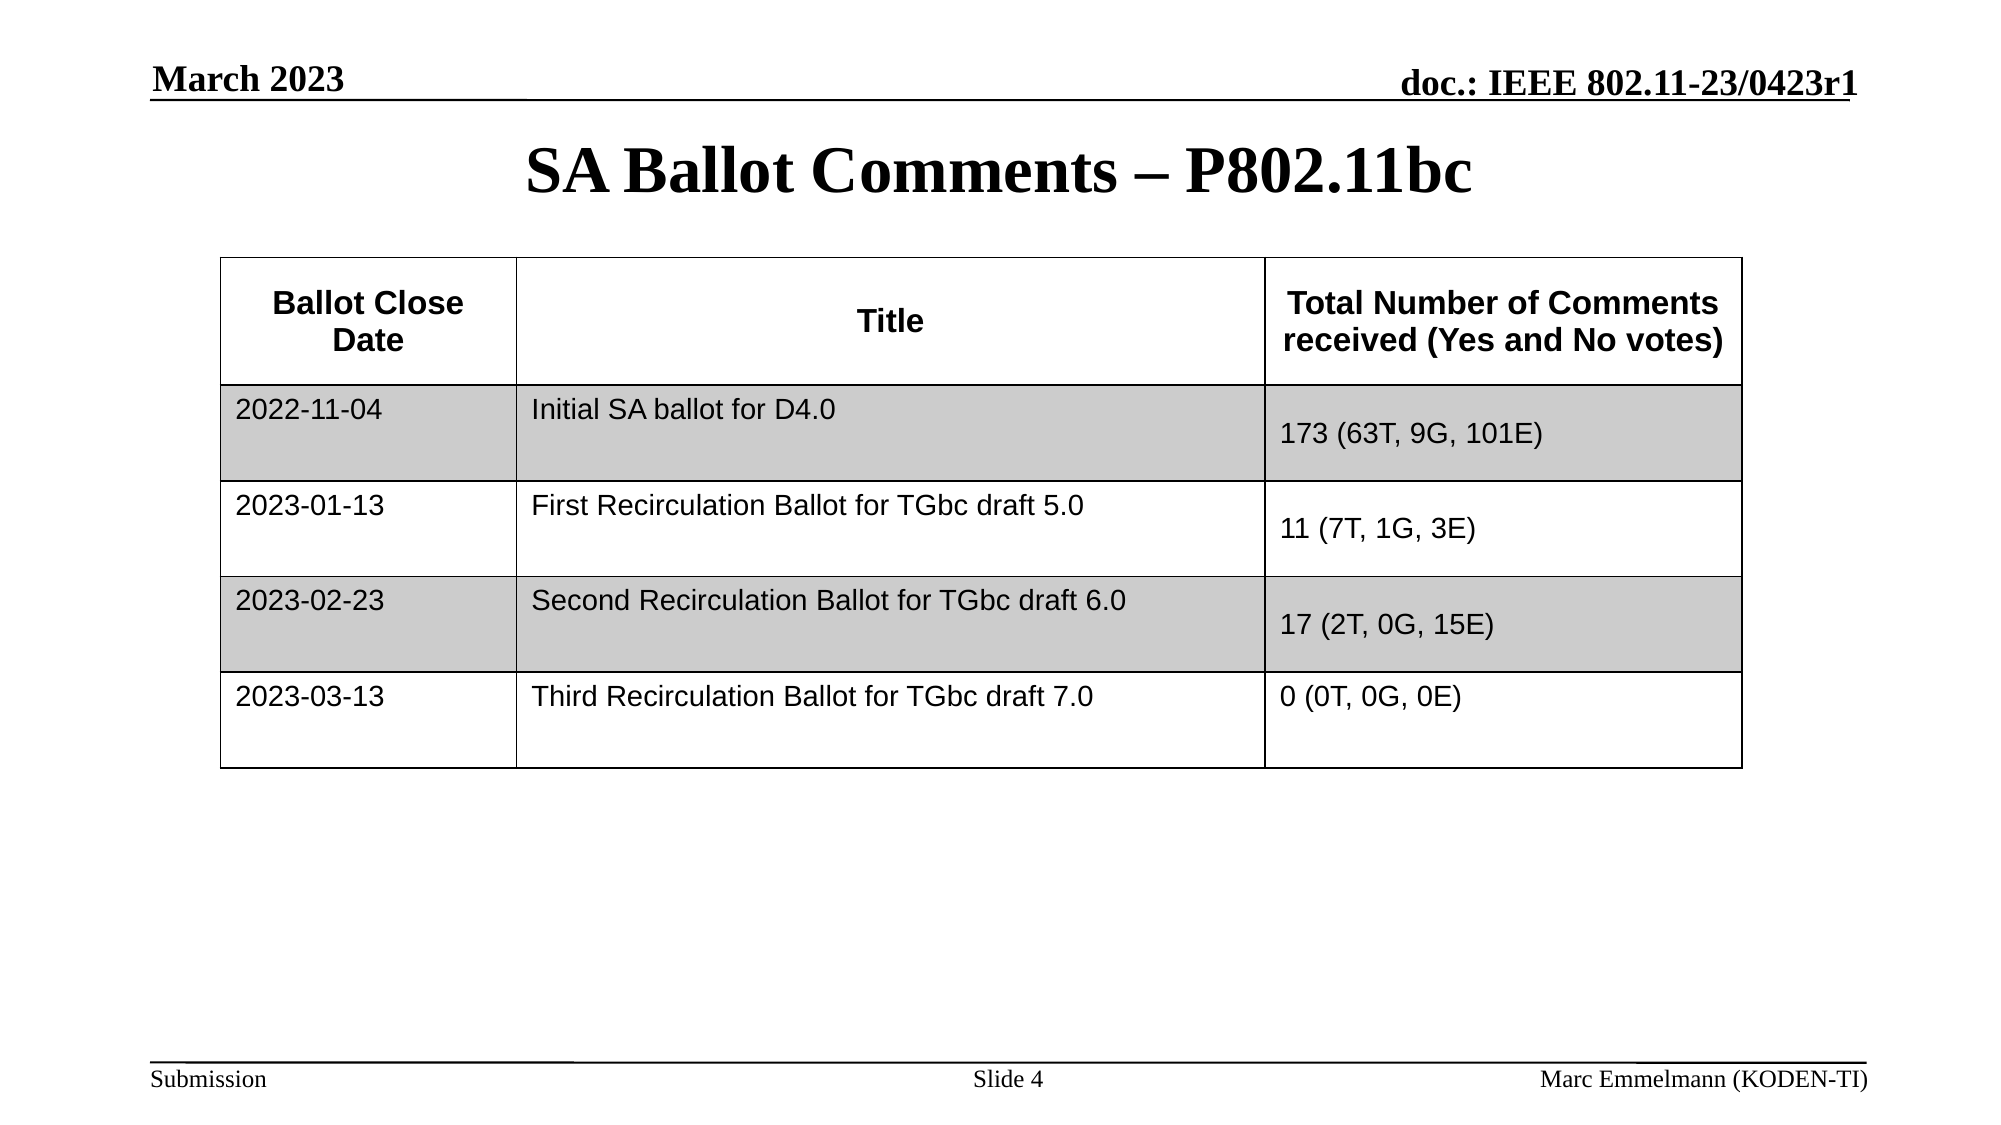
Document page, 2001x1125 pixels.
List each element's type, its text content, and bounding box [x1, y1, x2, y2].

table_cell Second Recirculation Ballot for TGbc draft 6.0 [517, 577, 1264, 671]
table_cell 0 (0T, 0G, 0E) [1266, 673, 1741, 767]
table_cell 2023-02-23 [221, 577, 516, 671]
table_header Title [517, 258, 1264, 384]
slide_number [152, 54, 563, 100]
table_cell 17 (2T, 0G, 15E) [1266, 577, 1741, 671]
title SA Ballot Comments – P802.11bc [149, 112, 1850, 221]
slide_number Slide 4 [950, 1061, 1067, 1123]
table_cell 2023-01-13 [221, 482, 516, 576]
footer Marc Emmelmann (KODEN-TI) [1171, 1061, 1869, 1093]
table_cell Third Recirculation Ballot for TGbc draft 7.0 [517, 673, 1264, 767]
table_cell Initial SA ballot for D4.0 [517, 386, 1264, 480]
table_cell 2022-11-04 [221, 386, 516, 480]
table_header Ballot Close Date [221, 258, 516, 384]
table_cell 2023-03-13 [221, 673, 516, 767]
table_cell 173 (63T, 9G, 101E) [1266, 386, 1741, 480]
table_header Total Number of Comments received (Yes and No votes) [1266, 258, 1741, 384]
table_cell 11 (7T, 1G, 3E) [1266, 482, 1741, 576]
table_cell First Recirculation Ballot for TGbc draft 5.0 [517, 482, 1264, 576]
